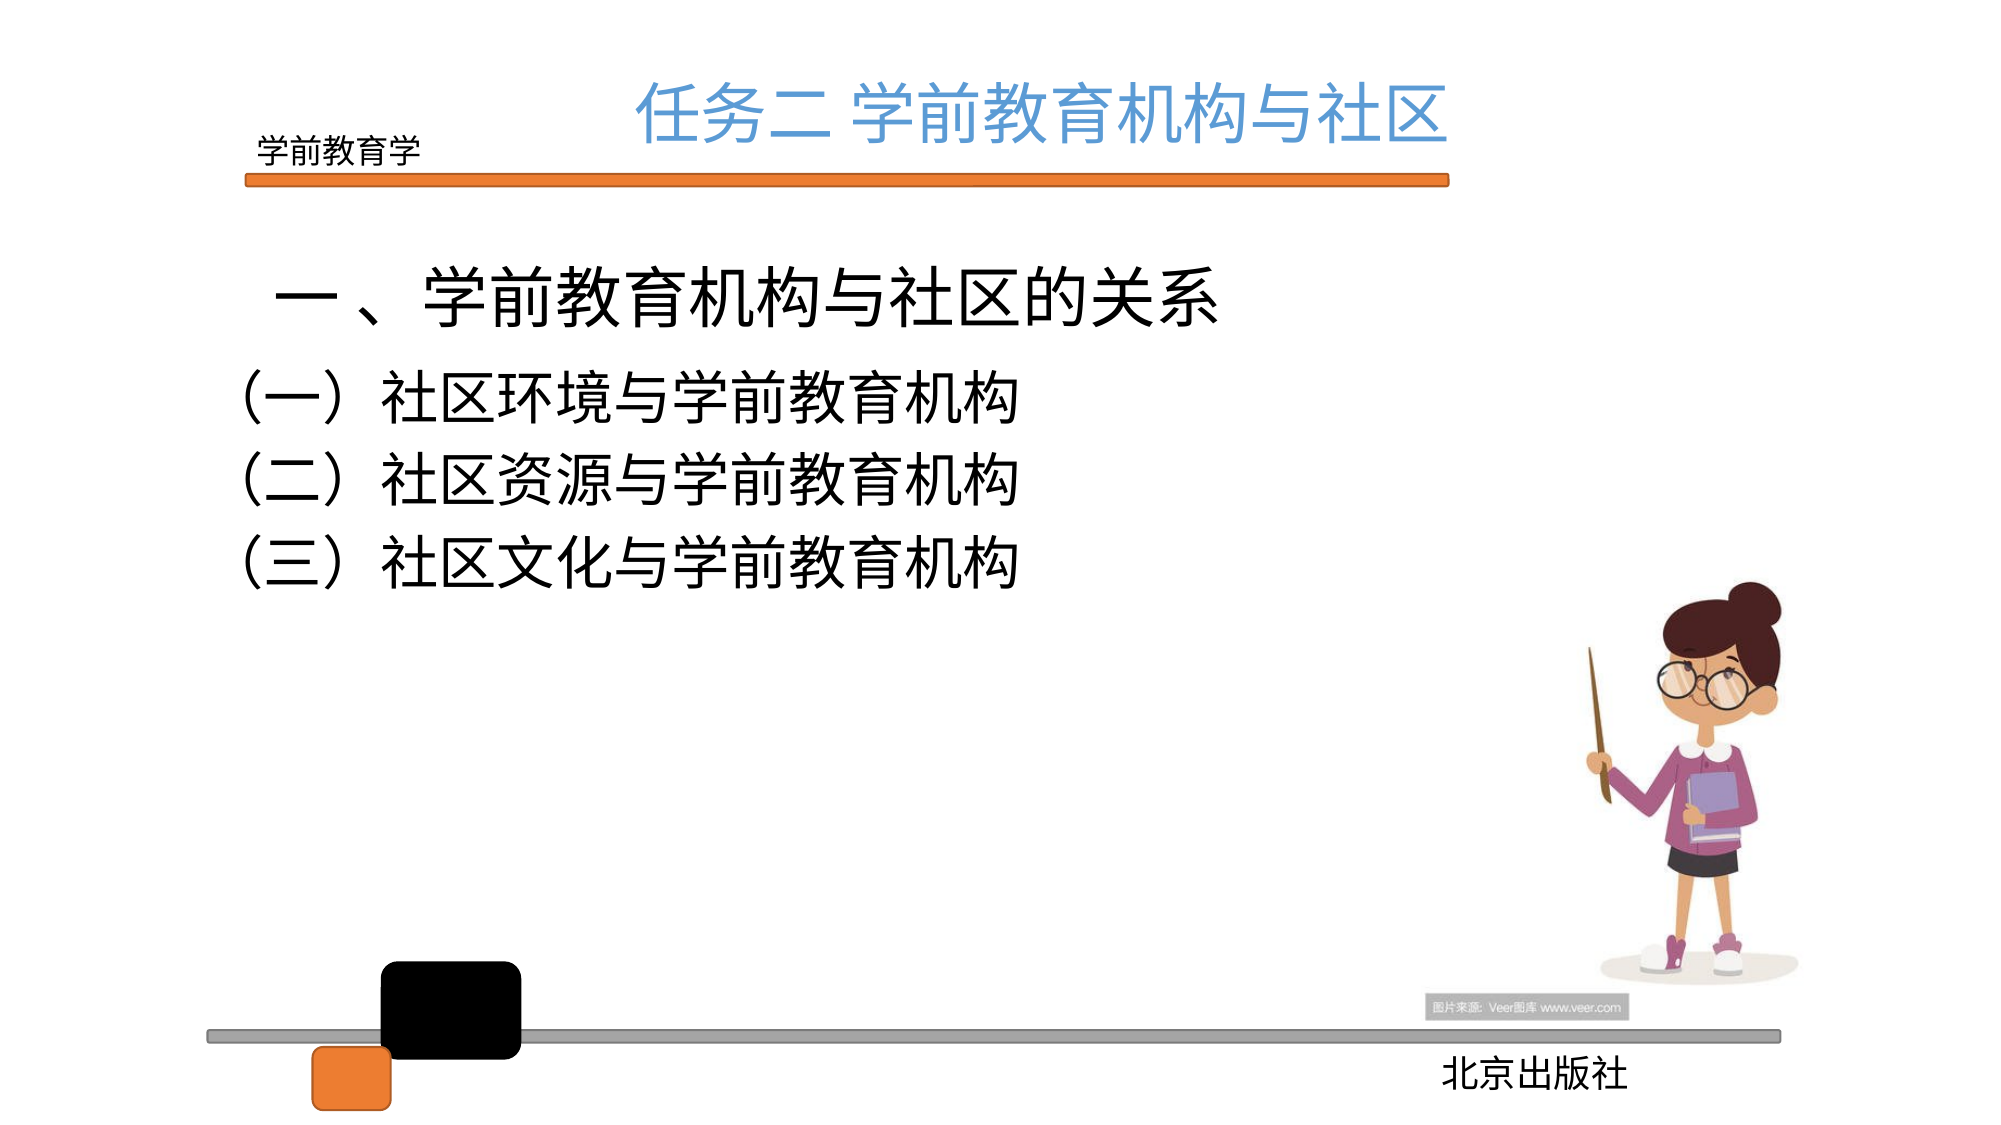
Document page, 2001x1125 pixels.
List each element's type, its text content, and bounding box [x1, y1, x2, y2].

picture [1421, 482, 1964, 1026]
text_box 任务二 学前教育机构与社区 [619, 64, 1495, 156]
text_box 一 、学前教育机构与社区的关系 （一）社区环境与学前教育机构 （二）社区资源与学前教育机构 （三）社区文化与学前教育机构 [137, 156, 1634, 604]
